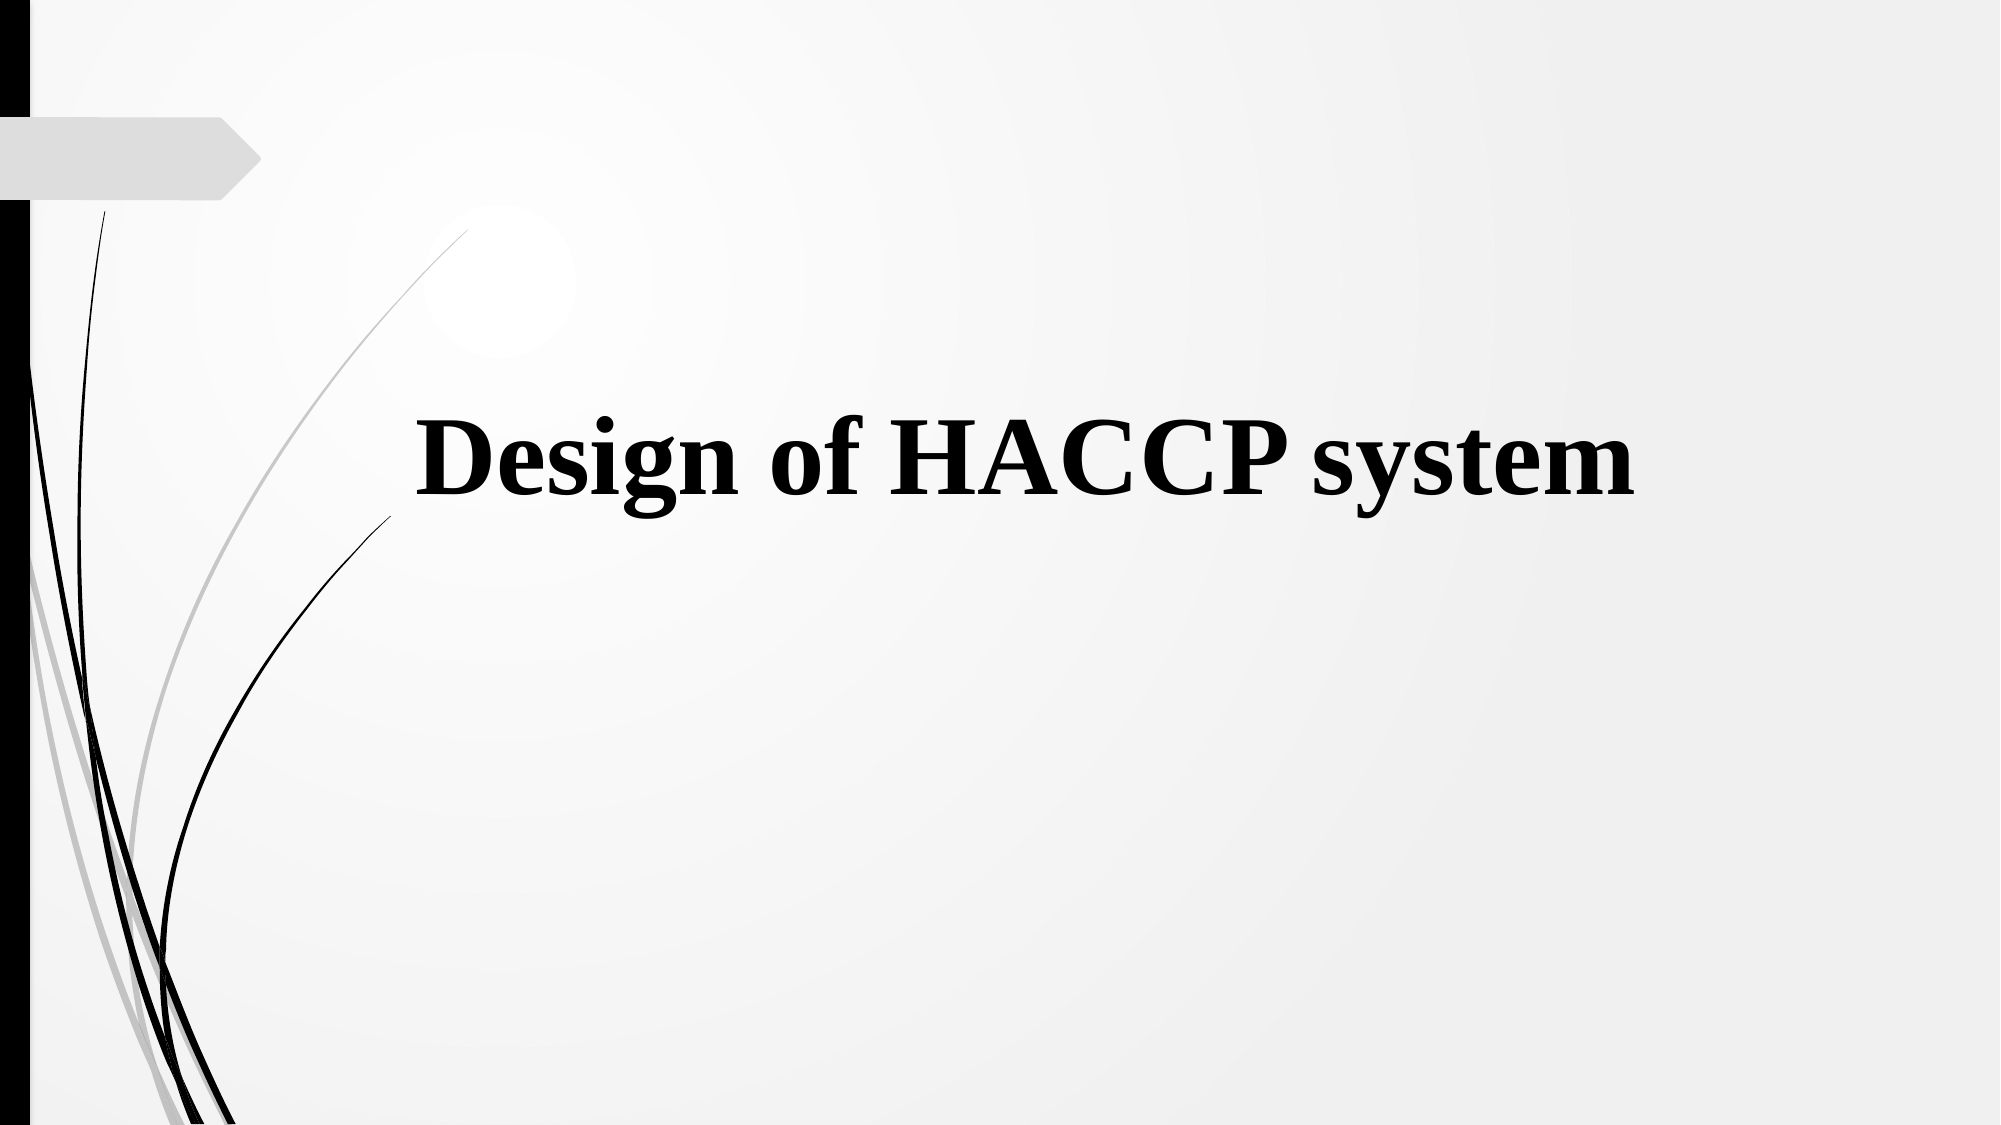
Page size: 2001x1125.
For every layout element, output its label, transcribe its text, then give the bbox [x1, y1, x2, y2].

text_box Design of HACCP system [167, 354, 1886, 525]
